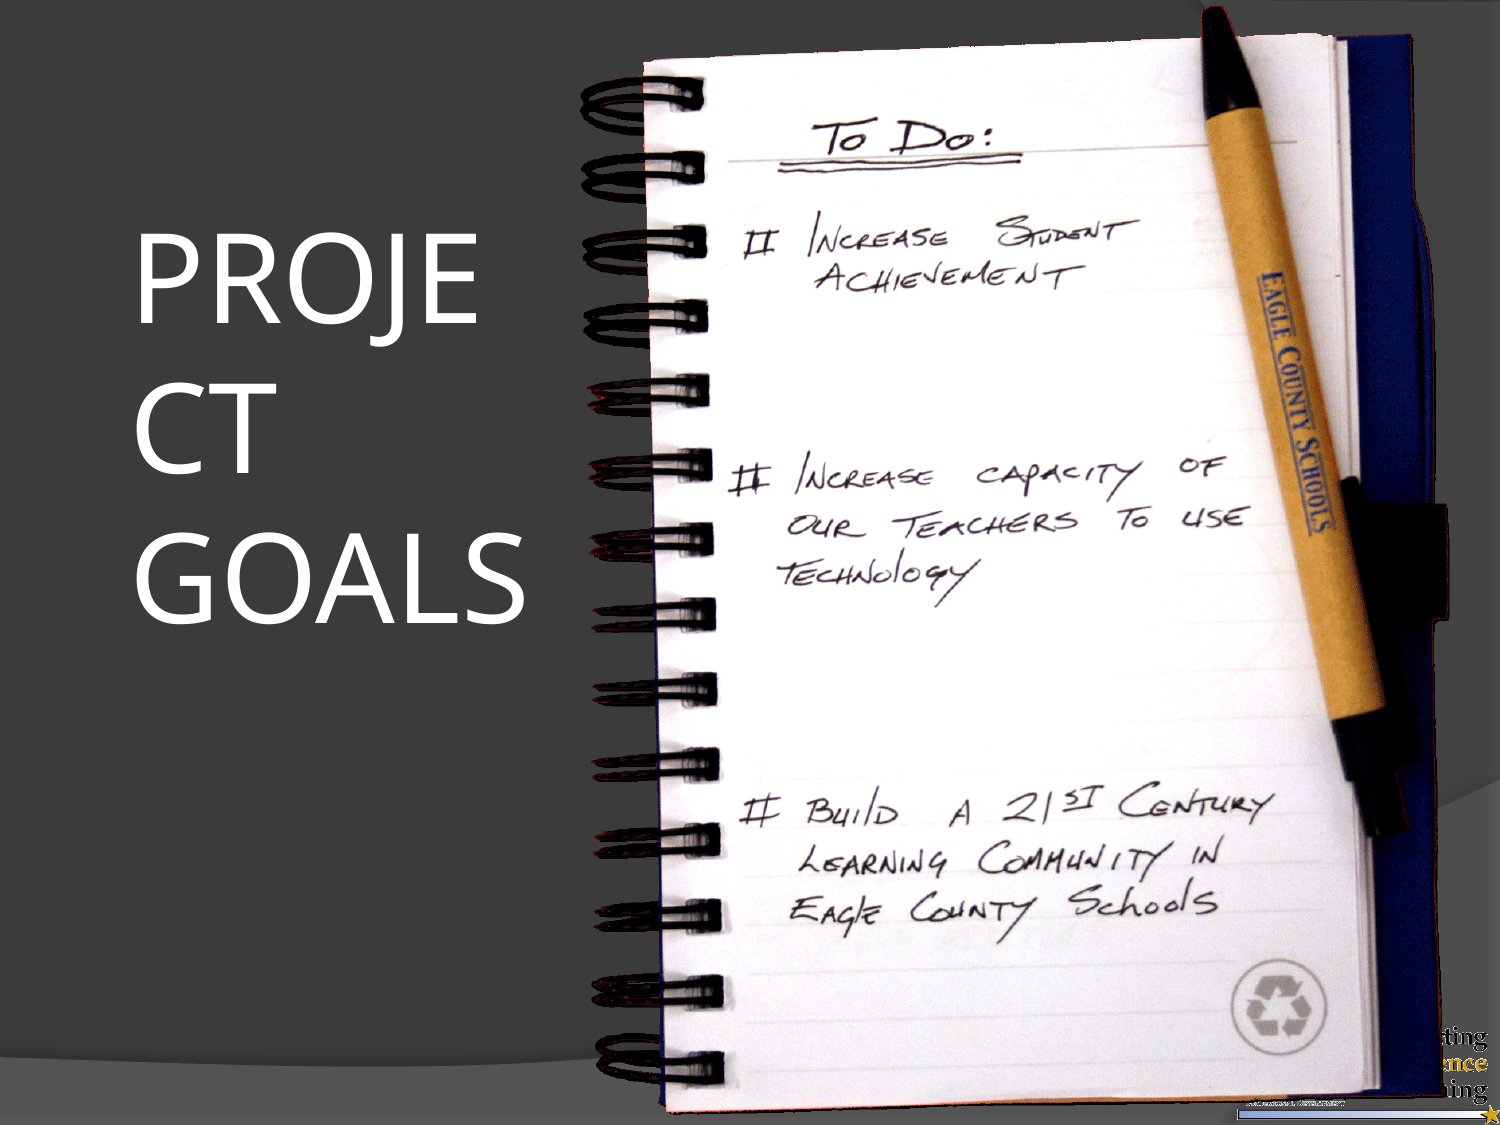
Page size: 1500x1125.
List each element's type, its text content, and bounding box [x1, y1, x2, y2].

title Project Goals [75, 45, 537, 803]
picture [544, 0, 1500, 1125]
